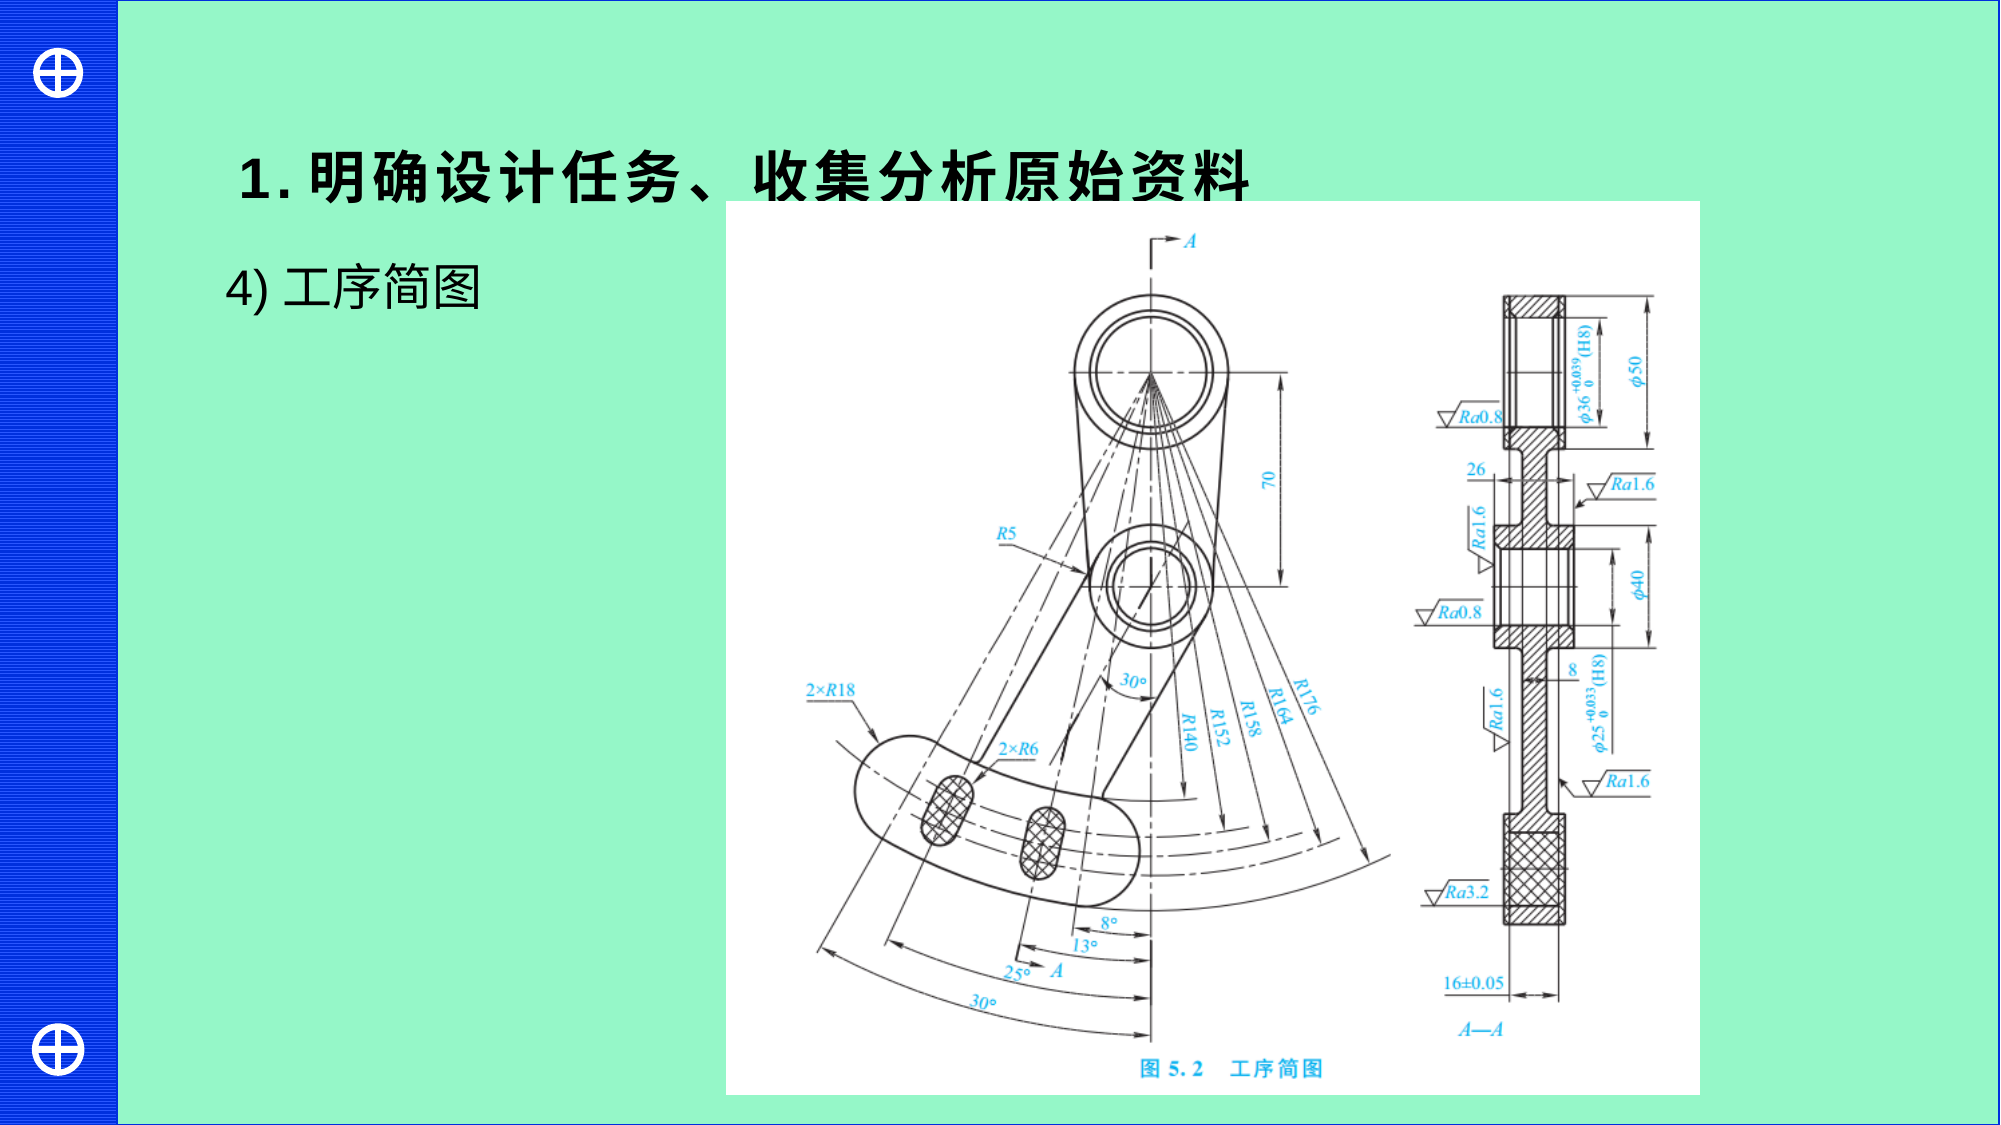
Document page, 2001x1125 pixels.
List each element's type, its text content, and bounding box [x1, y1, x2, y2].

text_box 1.明确设计任务、收集分析原始资料 [135, 96, 1423, 217]
picture [726, 201, 1700, 1095]
text_box 4)工序简图 [135, 217, 726, 413]
